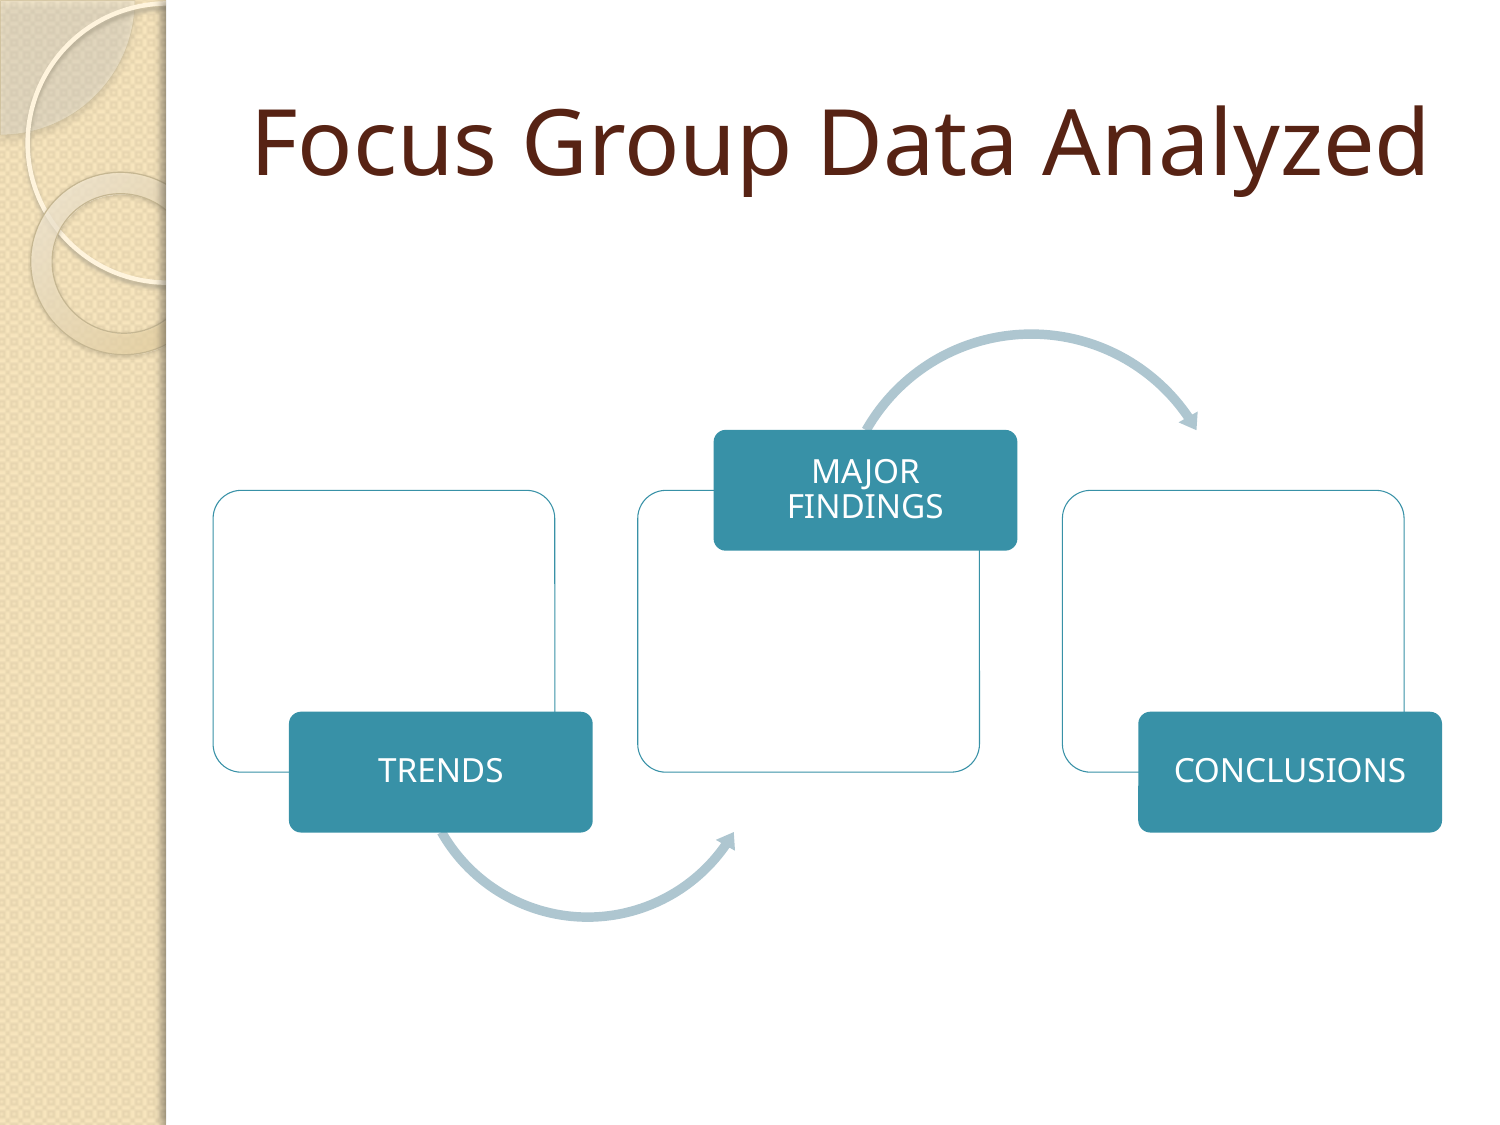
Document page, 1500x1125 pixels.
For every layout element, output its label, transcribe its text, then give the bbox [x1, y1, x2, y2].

title Focus Group Data Analyzed [235, 45, 1466, 233]
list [212, 237, 1443, 1025]
